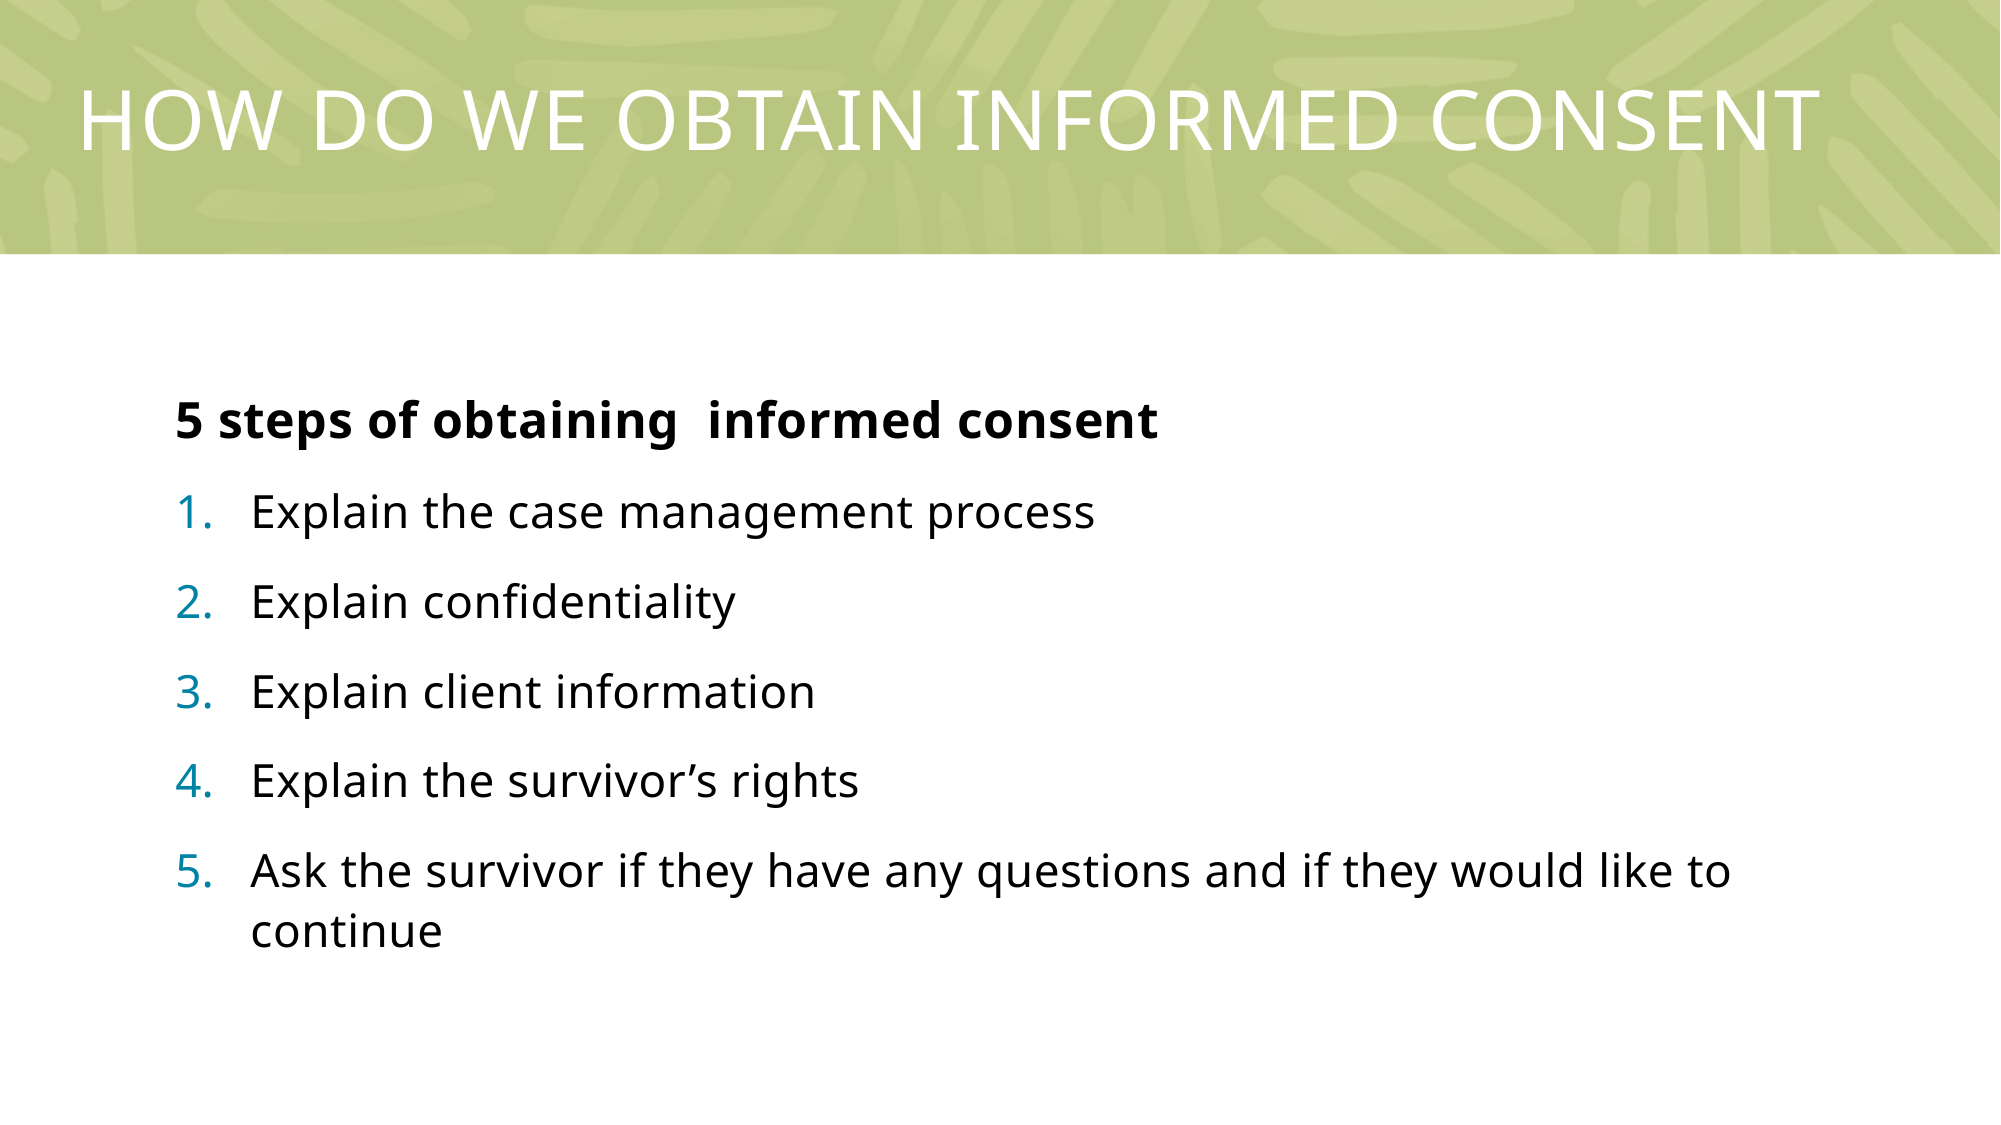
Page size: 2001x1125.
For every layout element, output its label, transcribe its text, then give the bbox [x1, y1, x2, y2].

title How do we obtain informed consent [61, 33, 1938, 220]
picture [0, 0, 2000, 1125]
list 5 steps of obtaining informed consent Explain the case management process Explain confidentiality Explain client information Explain the survivor’s rights Ask the survivor if they have any questions and if they would like to continue [167, 374, 1763, 1036]
